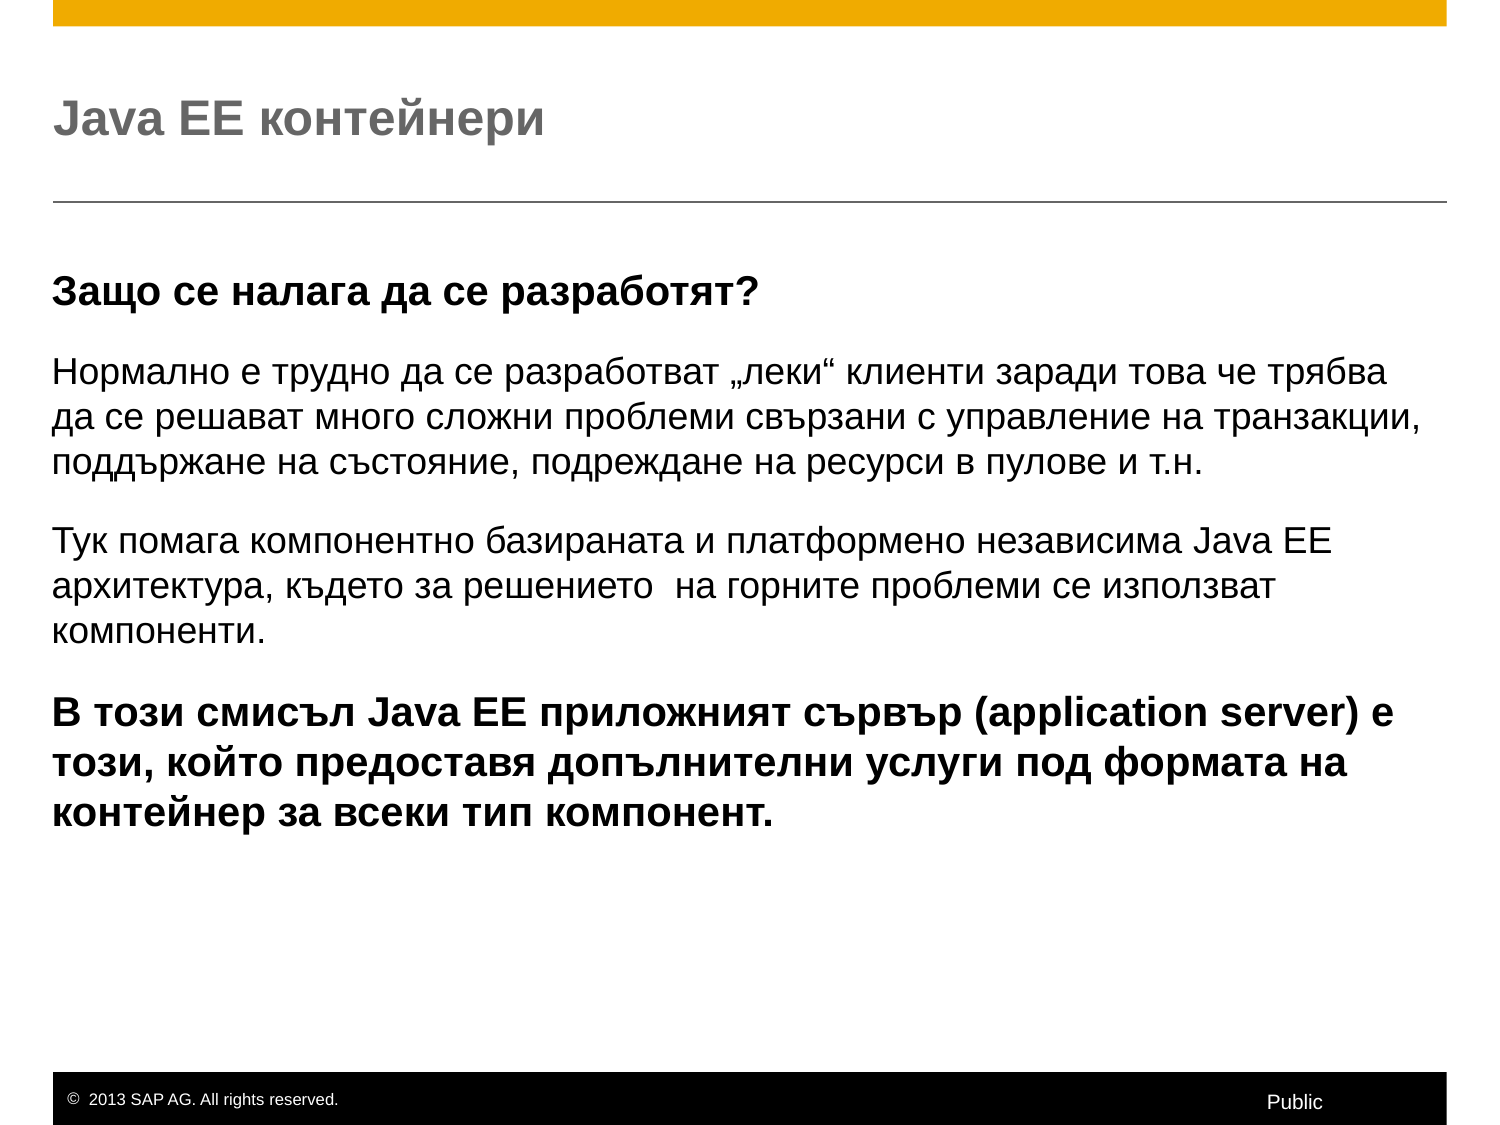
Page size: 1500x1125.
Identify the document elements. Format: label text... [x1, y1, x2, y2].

list Защо се налага да се разработят? Нормално е трудно да се разработват „леки“ клиенти заради това че трябва да се решават много сложни проблеми свързани с управление на транзакции, поддържане на състояние, подреждане на ресурси в пулове и т.н. Тук помага компонентно базираната и платформено независима Java EE архитектура, където за решението на горните проблеми се използват компоненти. В този смисъл Java EE приложният сървър (application server) е този, който предоставя допълнителни услуги под формата на контейнер за всеки тип компонент. [51, 263, 1435, 994]
title Java EE контейнери [53, 53, 1447, 178]
